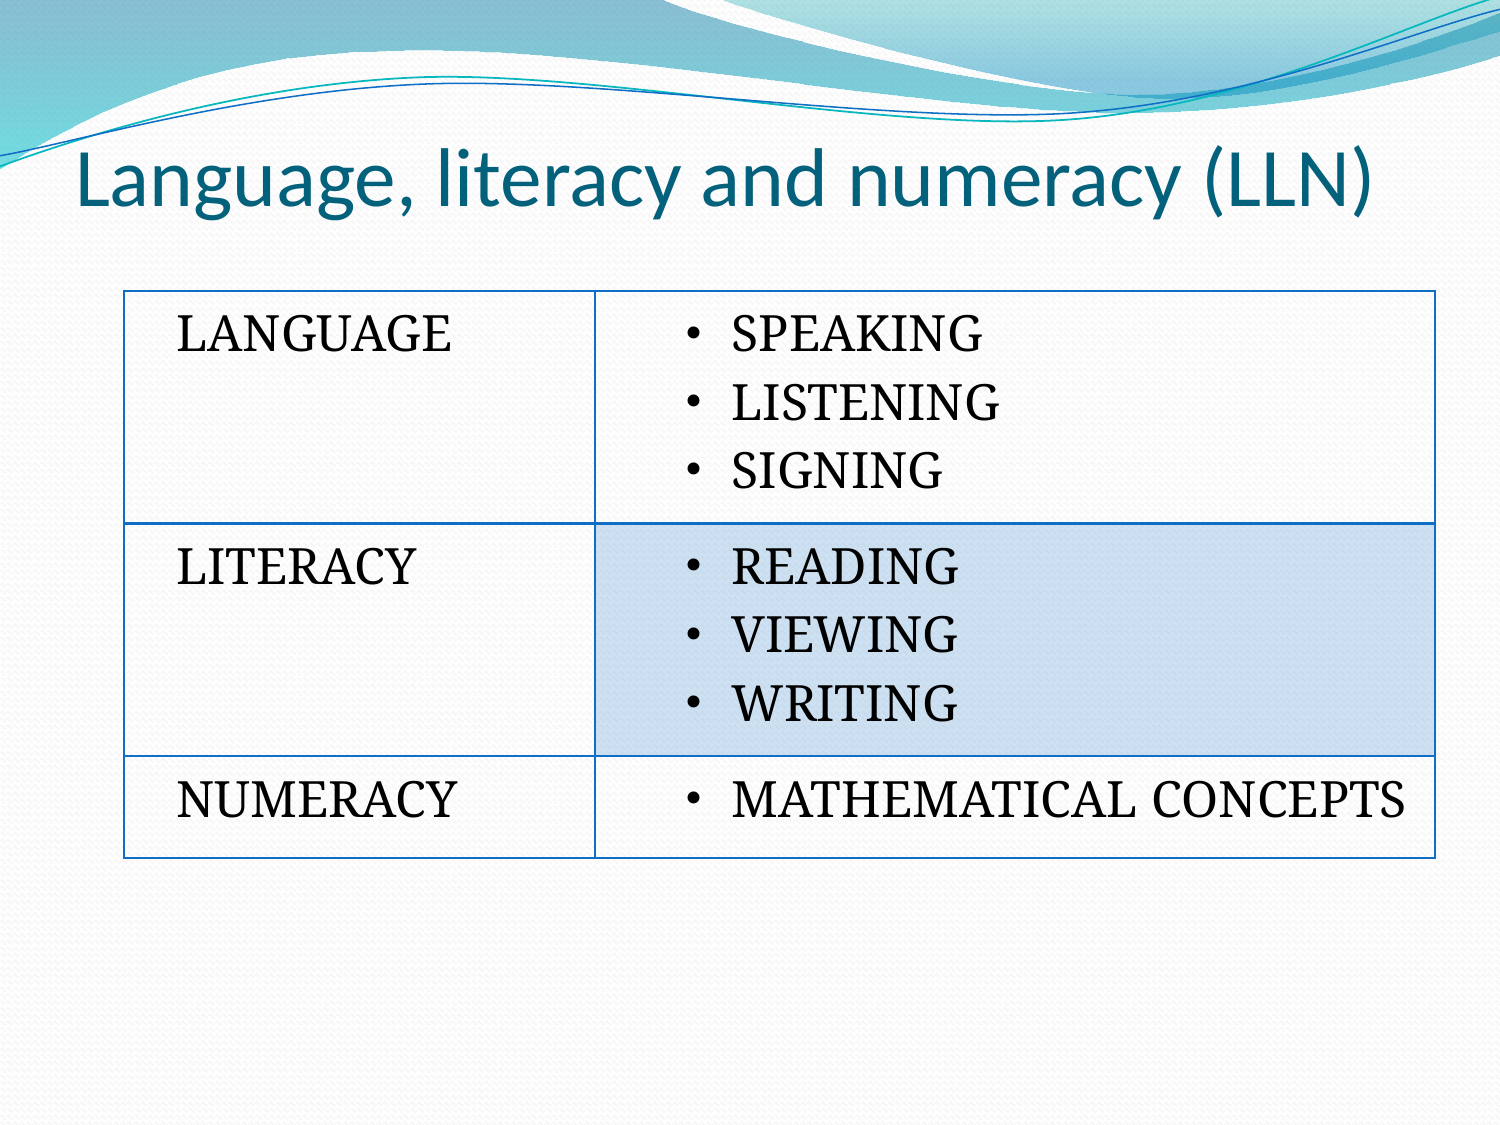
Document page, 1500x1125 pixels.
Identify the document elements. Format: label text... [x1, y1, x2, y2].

table_cell READING VIEWING WRITING [596, 525, 1434, 755]
table_cell MATHEMATICAL CONCEPTS [596, 757, 1434, 857]
table_header SPEAKING LISTENING SIGNING [596, 292, 1434, 522]
table_header LANGUAGE [125, 292, 594, 522]
table_cell LITERACY [125, 525, 594, 755]
table_cell NUMERACY [125, 757, 594, 857]
title Language, literacy and numeracy (LLN) [75, 115, 1425, 303]
